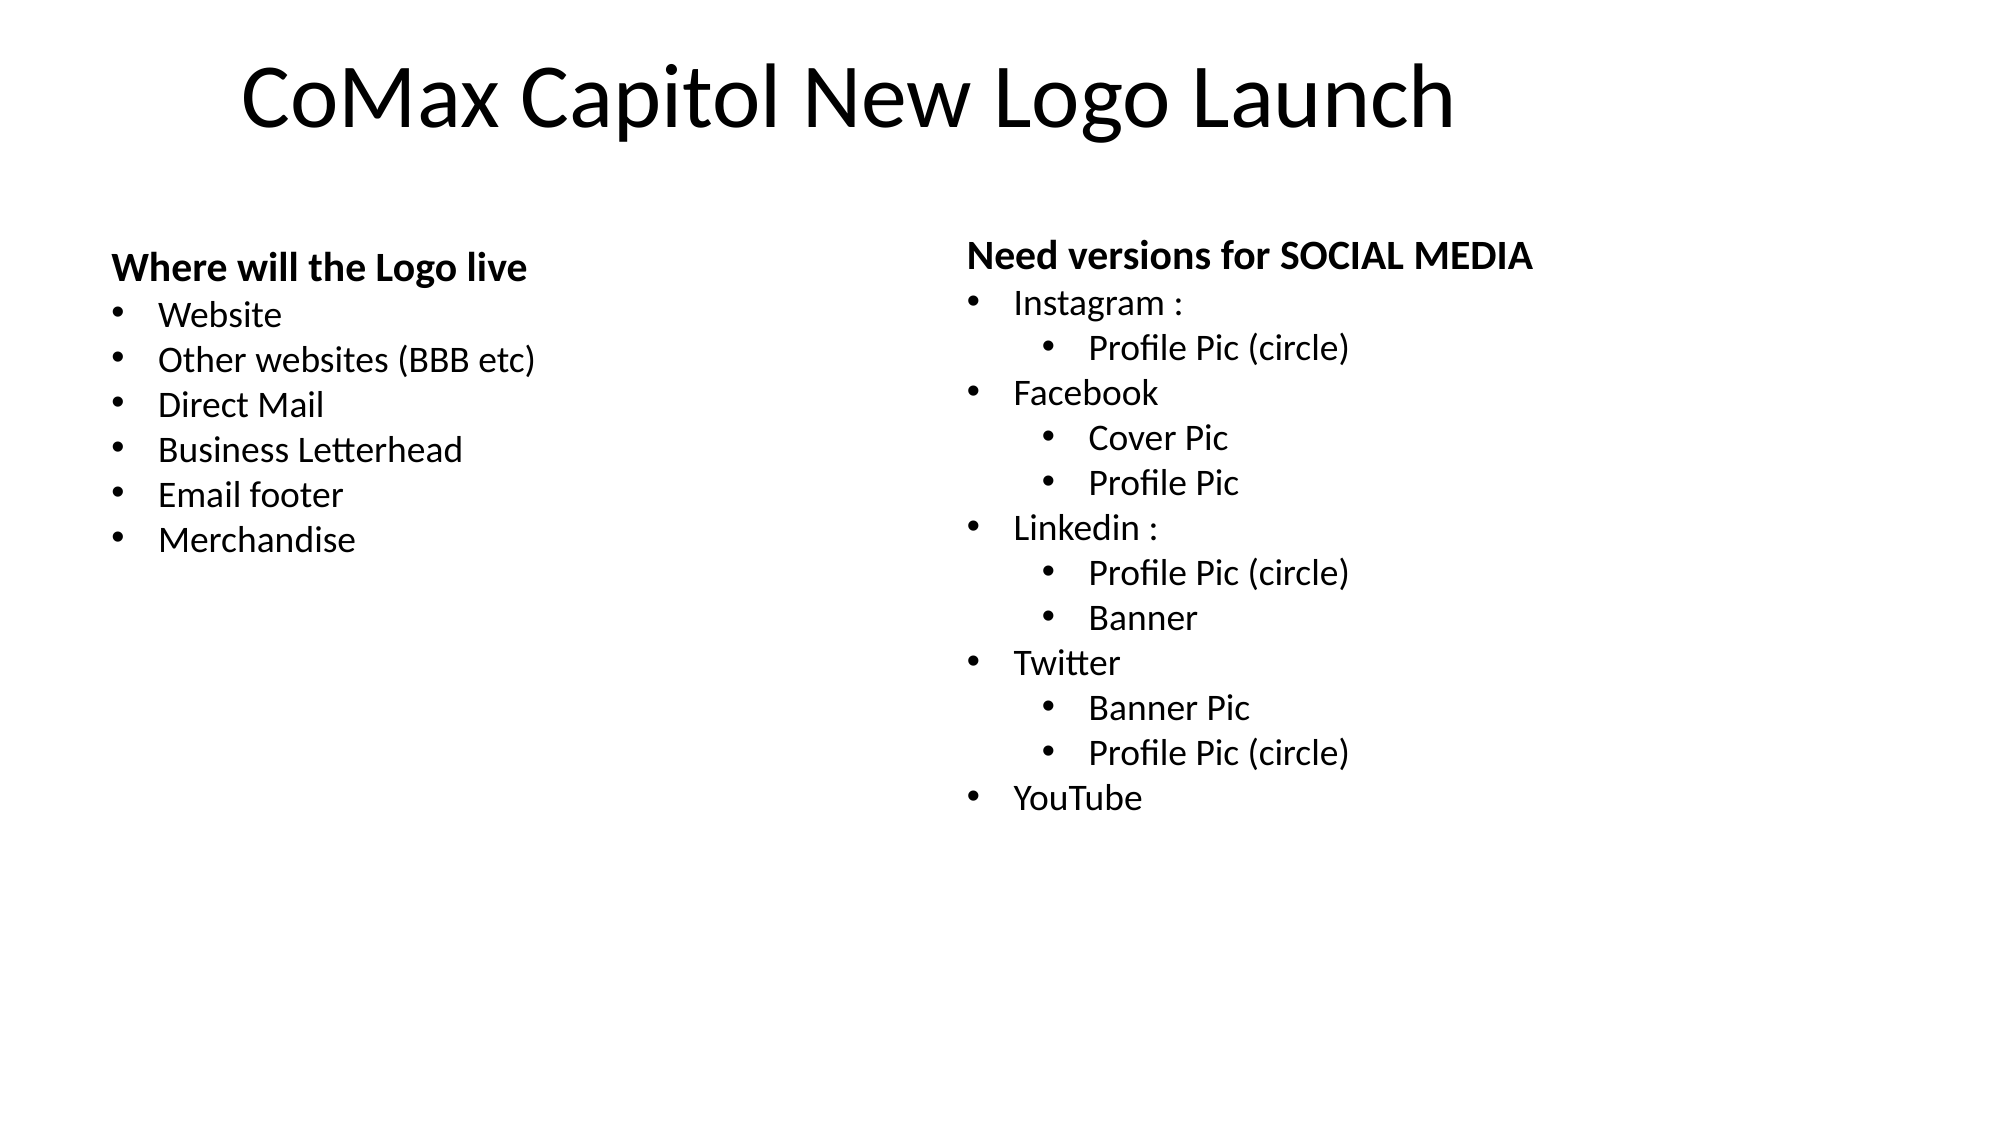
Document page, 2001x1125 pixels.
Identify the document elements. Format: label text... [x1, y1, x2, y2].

text_box Where will the Logo live Website Other websites (BBB etc) Direct Mail Business Letterhead Email footer Merchandise [96, 232, 917, 737]
text_box Need versions for SOCIAL MEDIA Instagram : Profile Pic (circle) Facebook Cover Pic Profile Pic Linkedin : Profile Pic (circle) Banner Twitter Banner Pic Profile Pic (circle) YouTube [952, 220, 1661, 826]
text_box CoMax Capitol New Logo Launch [226, 28, 1636, 154]
